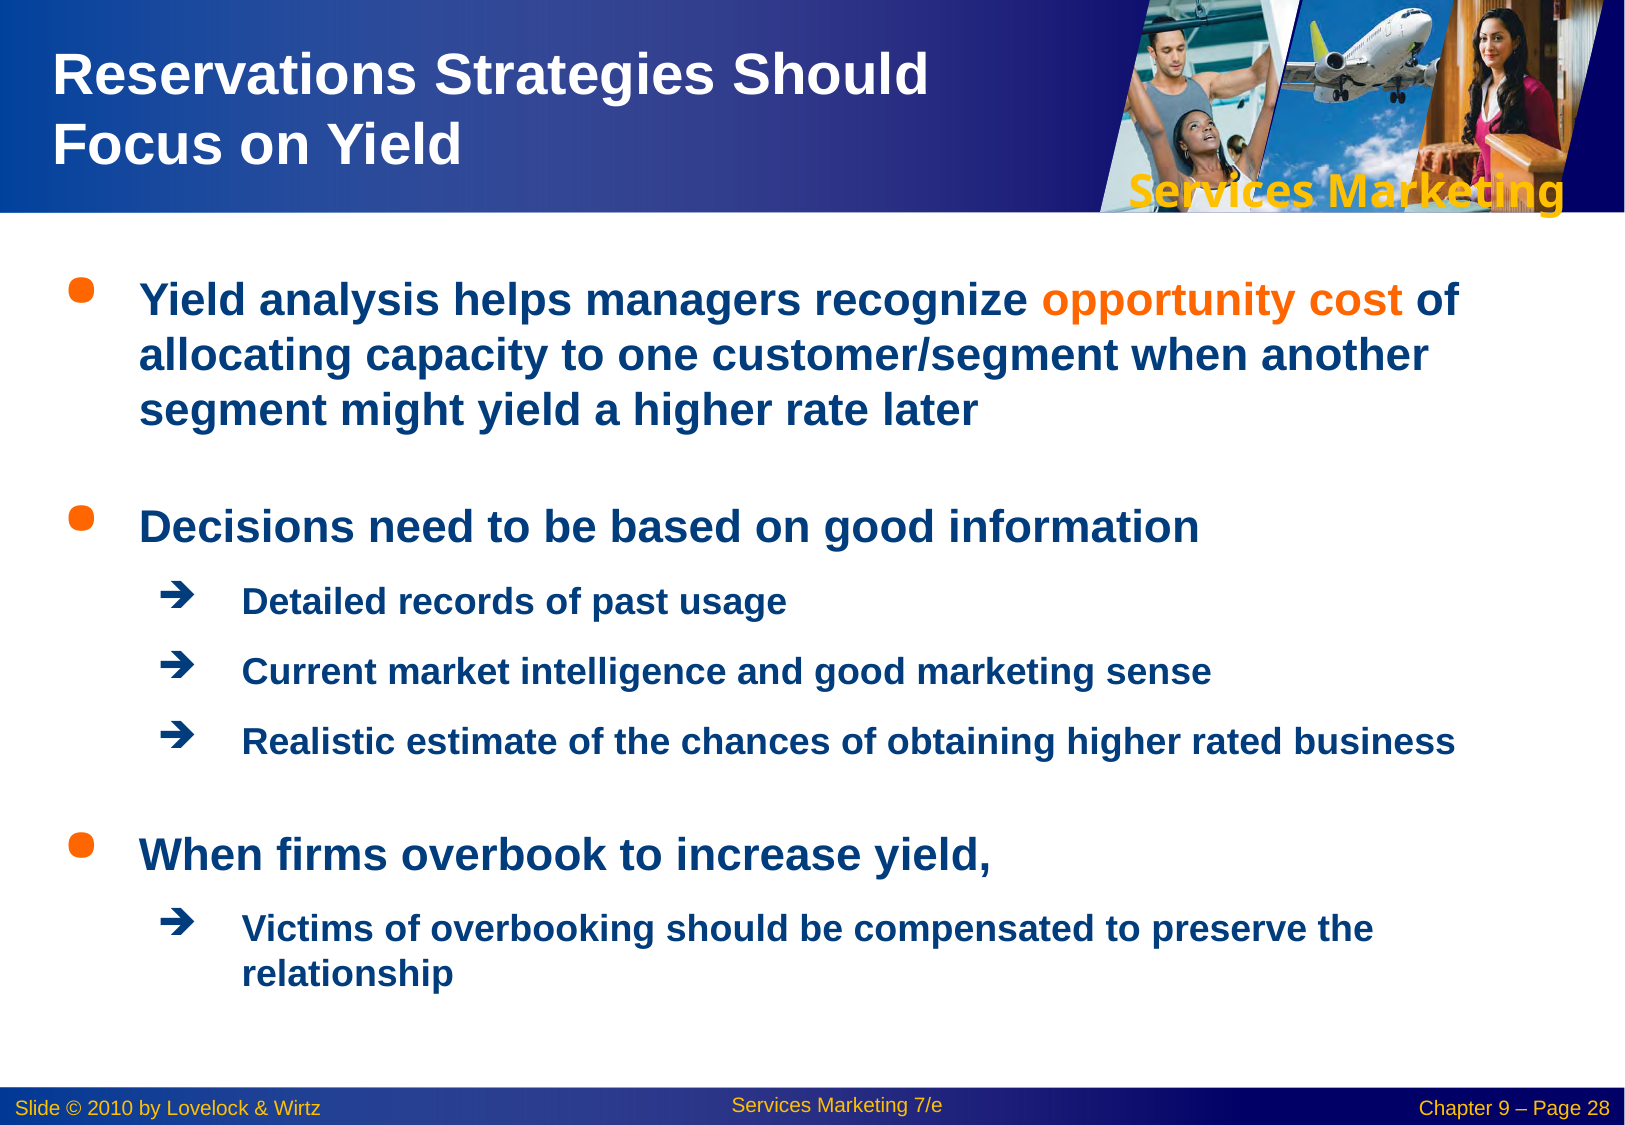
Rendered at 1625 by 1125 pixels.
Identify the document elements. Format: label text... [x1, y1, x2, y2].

list Yield analysis helps managers recognize opportunity cost of allocating capacity to one customer/segment when another segment might yield a higher rate later Decisions need to be based on good information Detailed records of past usage Current market intelligence and good marketing sense Realistic estimate of the chances of obtaining higher rated business When firms overbook to increase yield, Victims of overbooking should be compensated to preserve the relationship [49, 261, 1588, 1051]
picture [1162, 186, 1172, 192]
picture [1546, 187, 1556, 202]
picture [1100, 0, 1604, 213]
title Reservations Strategies Should Focus on Yield [36, 37, 1088, 176]
